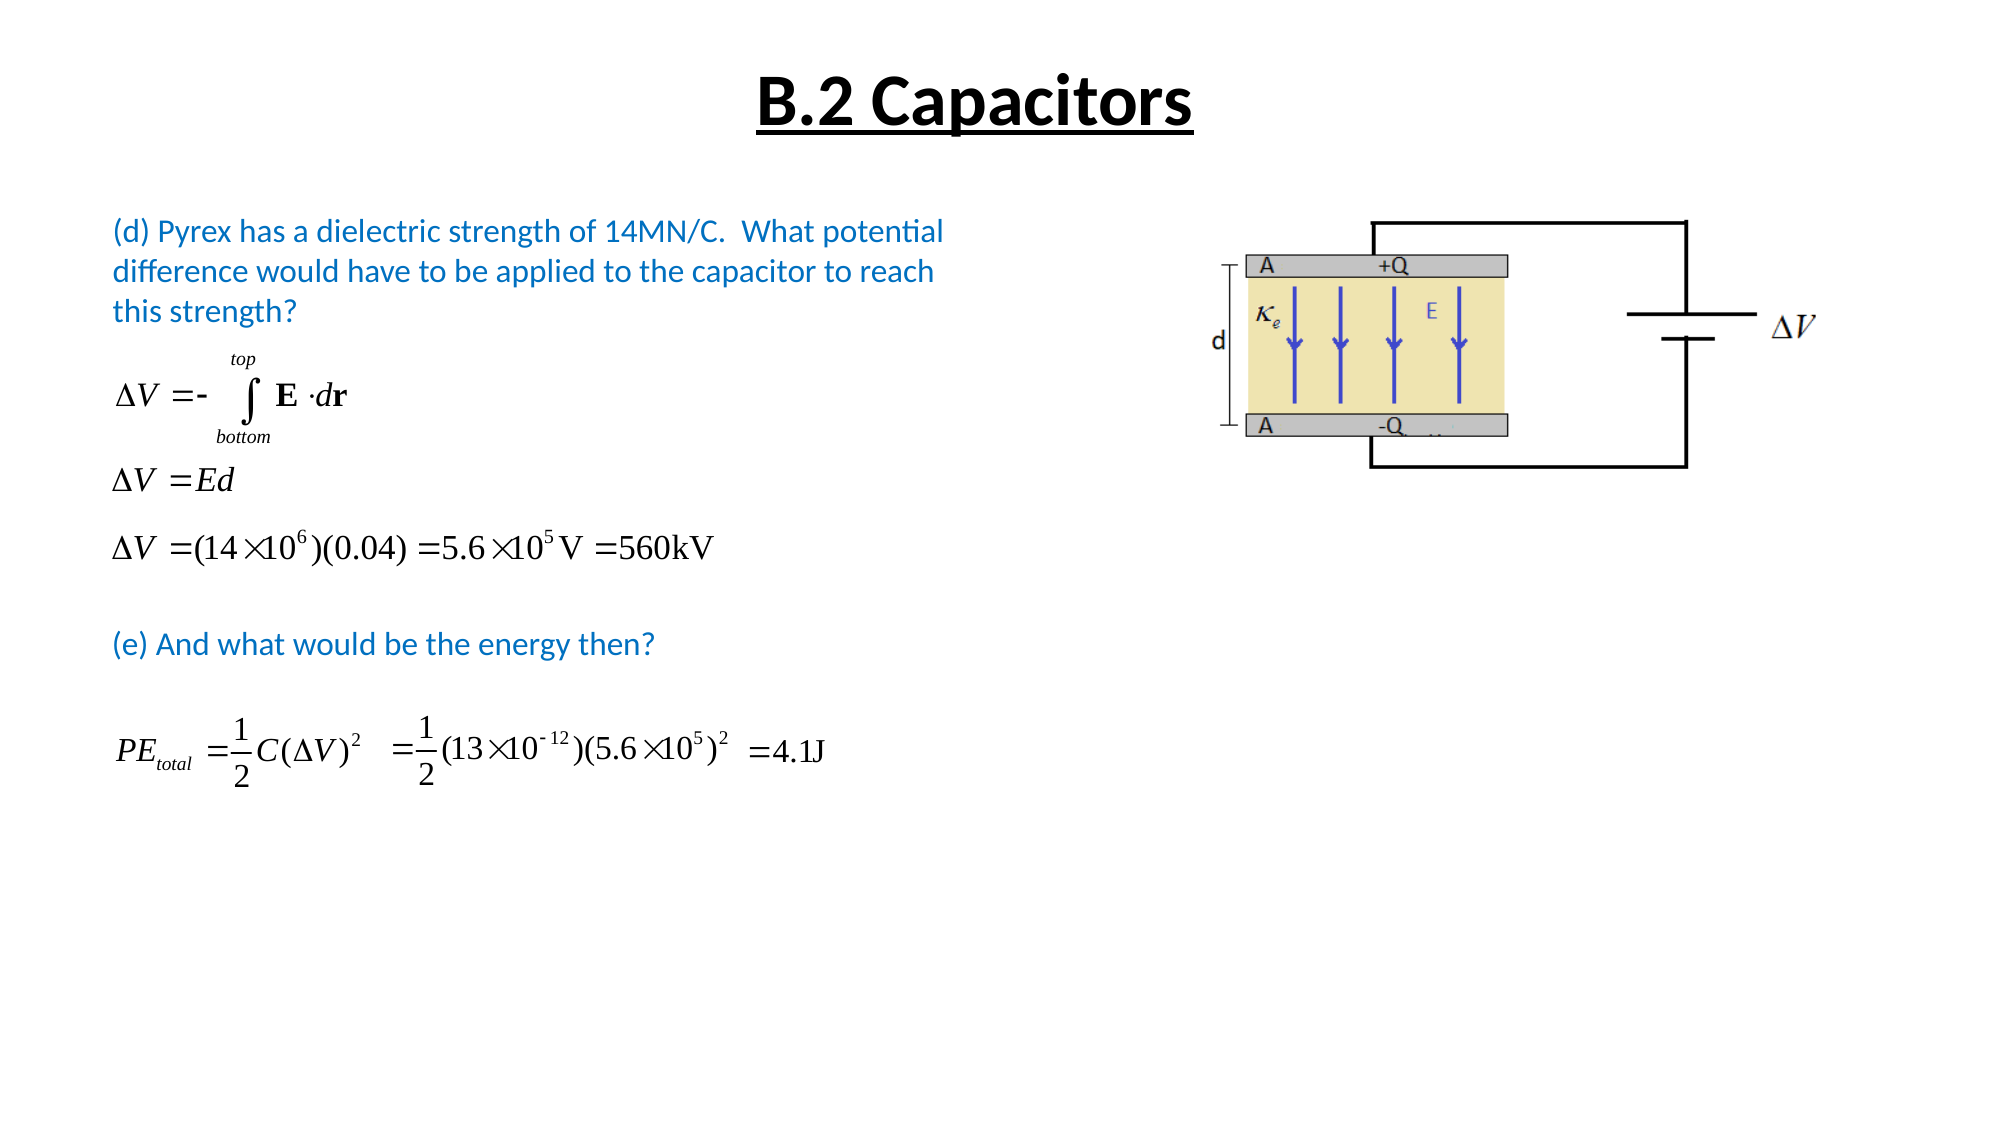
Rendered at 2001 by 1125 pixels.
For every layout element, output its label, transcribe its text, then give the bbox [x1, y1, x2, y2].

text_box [106, 459, 244, 500]
text_box (e) And what would be the energy then? [97, 615, 672, 670]
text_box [109, 708, 368, 795]
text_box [384, 706, 735, 793]
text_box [1196, 151, 1826, 522]
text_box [741, 731, 831, 771]
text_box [106, 521, 722, 574]
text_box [109, 343, 356, 452]
text_box (d) Pyrex has a dielectric strength of 14MN/C. What potential difference would have to be applied to the capacitor to reach this strength? [97, 202, 961, 337]
text_box B.2 Capacitors [741, 53, 1213, 152]
